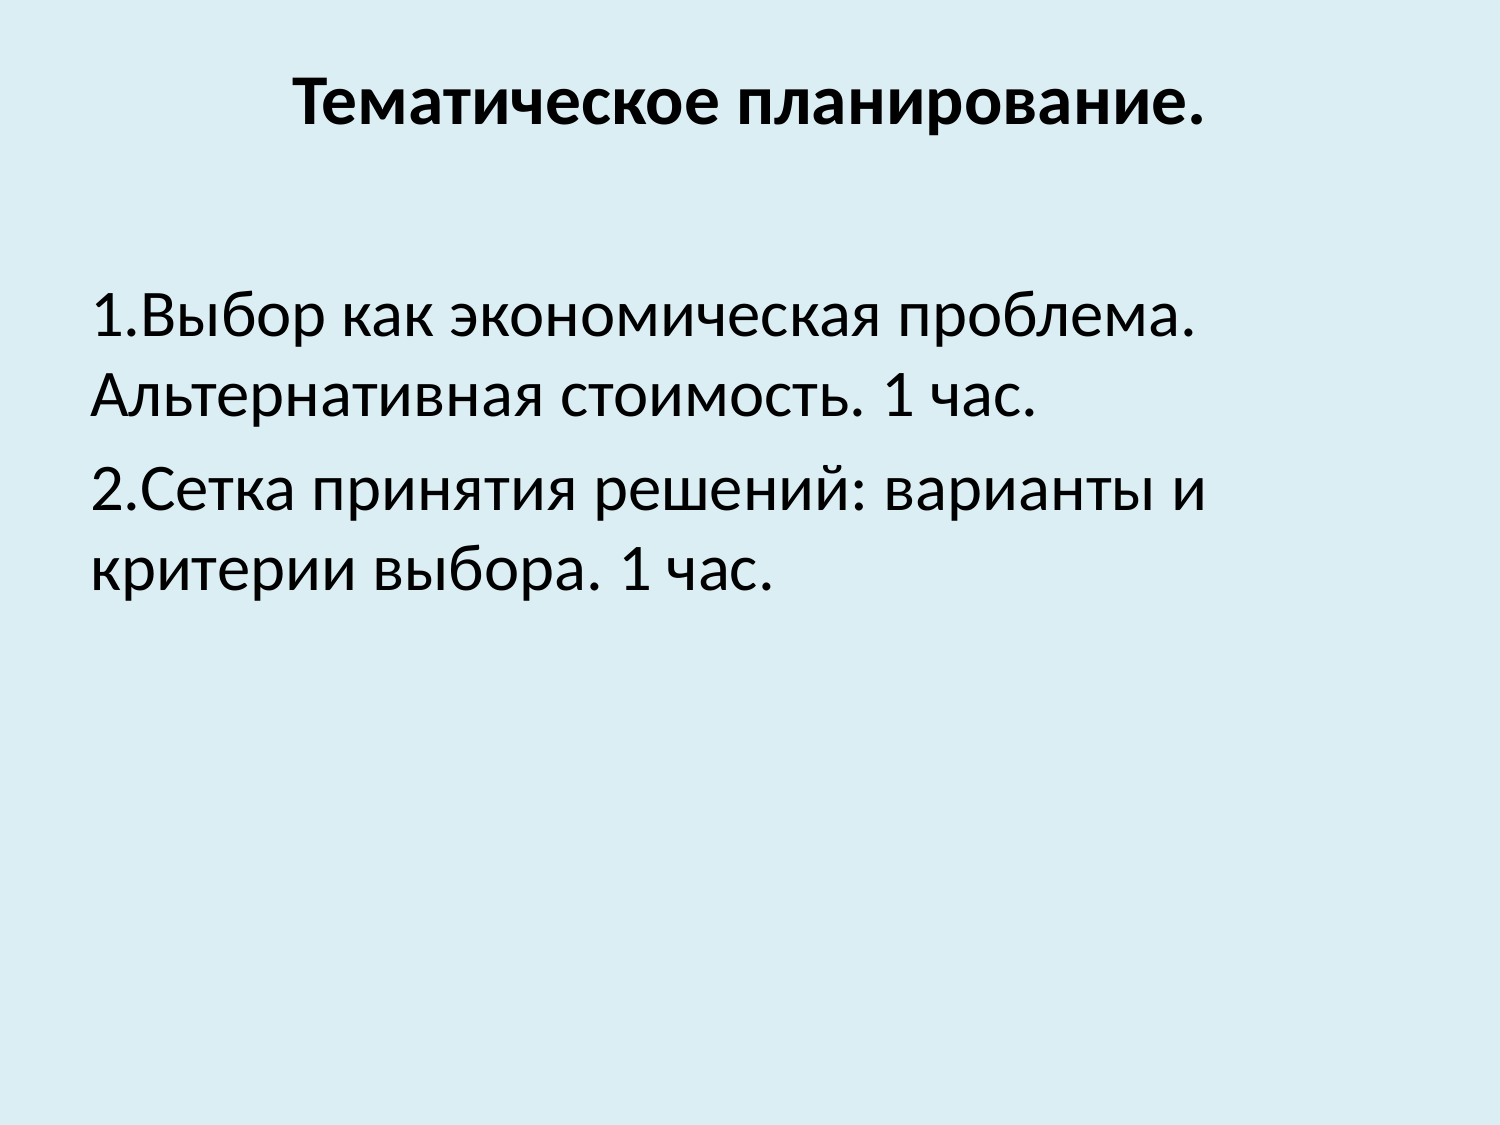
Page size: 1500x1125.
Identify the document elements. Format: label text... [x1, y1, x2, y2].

list 1.Выбор как экономическая проблема. Альтернативная стоимость. 1 час. 2.Сетка принятия решений: варианты и критерии выбора. 1 час. [75, 262, 1425, 1005]
title Тематическое планирование. [75, 45, 1425, 233]
